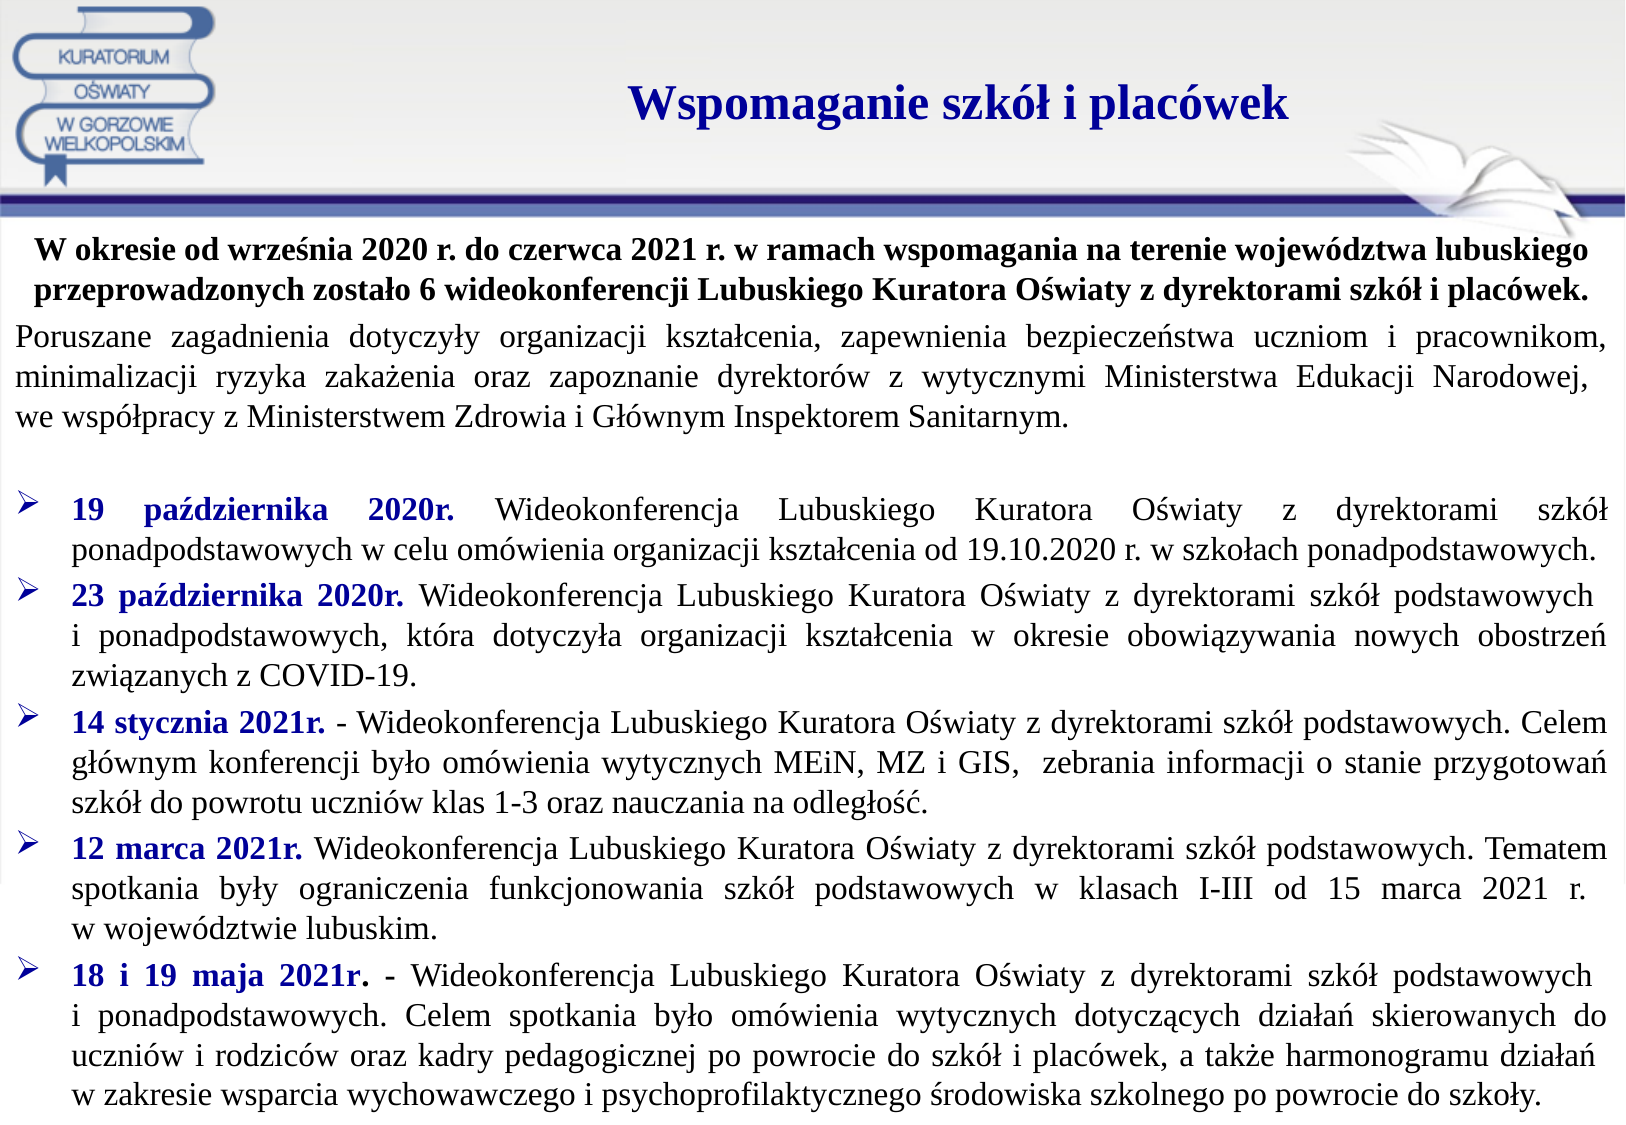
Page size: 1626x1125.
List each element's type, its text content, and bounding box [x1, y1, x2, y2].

picture [0, 0, 1626, 1125]
title Wspomaganie szkół i placówek [317, 23, 1600, 176]
list W okresie od września 2020 r. do czerwca 2021 r. w ramach wspomagania na terenie województwa lubuskiego przeprowadzonych zostało 6 wideokonferencji Lubuskiego Kuratora Oświaty z dyrektorami szkół i placówek. Poruszane zagadnienia dotyczyły organizacji kształcenia, zapewnienia bezpieczeństwa uczniom i pracownikom, minimalizacji ryzyka zakażenia oraz zapoznanie dyrektorów z wytycznymi Ministerstwa Edukacji Narodowej, we współpracy z Ministerstwem Zdrowia i Głównym Inspektorem Sanitarnym. 19 października 2020r. Wideokonferencja Lubuskiego Kuratora Oświaty z dyrektorami szkół ponadpodstawowych w celu omówienia organizacji kształcenia od 19.10.2020 r. w szkołach ponadpodstawowych. 23 października 2020r. Wideokonferencja Lubuskiego Kuratora Oświaty z dyrektorami szkół podstawowych i ponadpodstawowych, która dotyczyła organizacji kształcenia w okresie obowiązywania nowych obostrzeń związanych z COVID-19. 14 stycznia 2021r. - Wideokonferencja Lubuskiego Kuratora Oświaty z dyrektorami szkół podstawowych. Celem głównym konferencji było omówienia wytycznych MEiN, MZ i GIS, zebrania informacji o stanie przygotowań szkół do powrotu uczniów klas 1-3 oraz nauczania na odległość. 12 marca 2021r. Wideokonferencja Lubuskiego Kuratora Oświaty z dyrektorami szkół podstawowych. Tematem spotkania były ograniczenia funkcjonowania szkół podstawowych w klasach I-III od 15 marca 2021 r. w województwie lubuskim. 18 i 19 maja 2021r. - Wideokonferencja Lubuskiego Kuratora Oświaty z dyrektorami szkół podstawowych i ponadpodstawowych. Celem spotkania było omówienia wytycznych dotyczących działań skierowanych do uczniów i rodziców oraz kadry pedagogicznej po powrocie do szkół i placówek, a także harmonogramu działań w zakresie wsparcia wychowawczego i psychoprofilaktycznego środowiska szkolnego po powrocie do szkoły. [0, 219, 1625, 1092]
